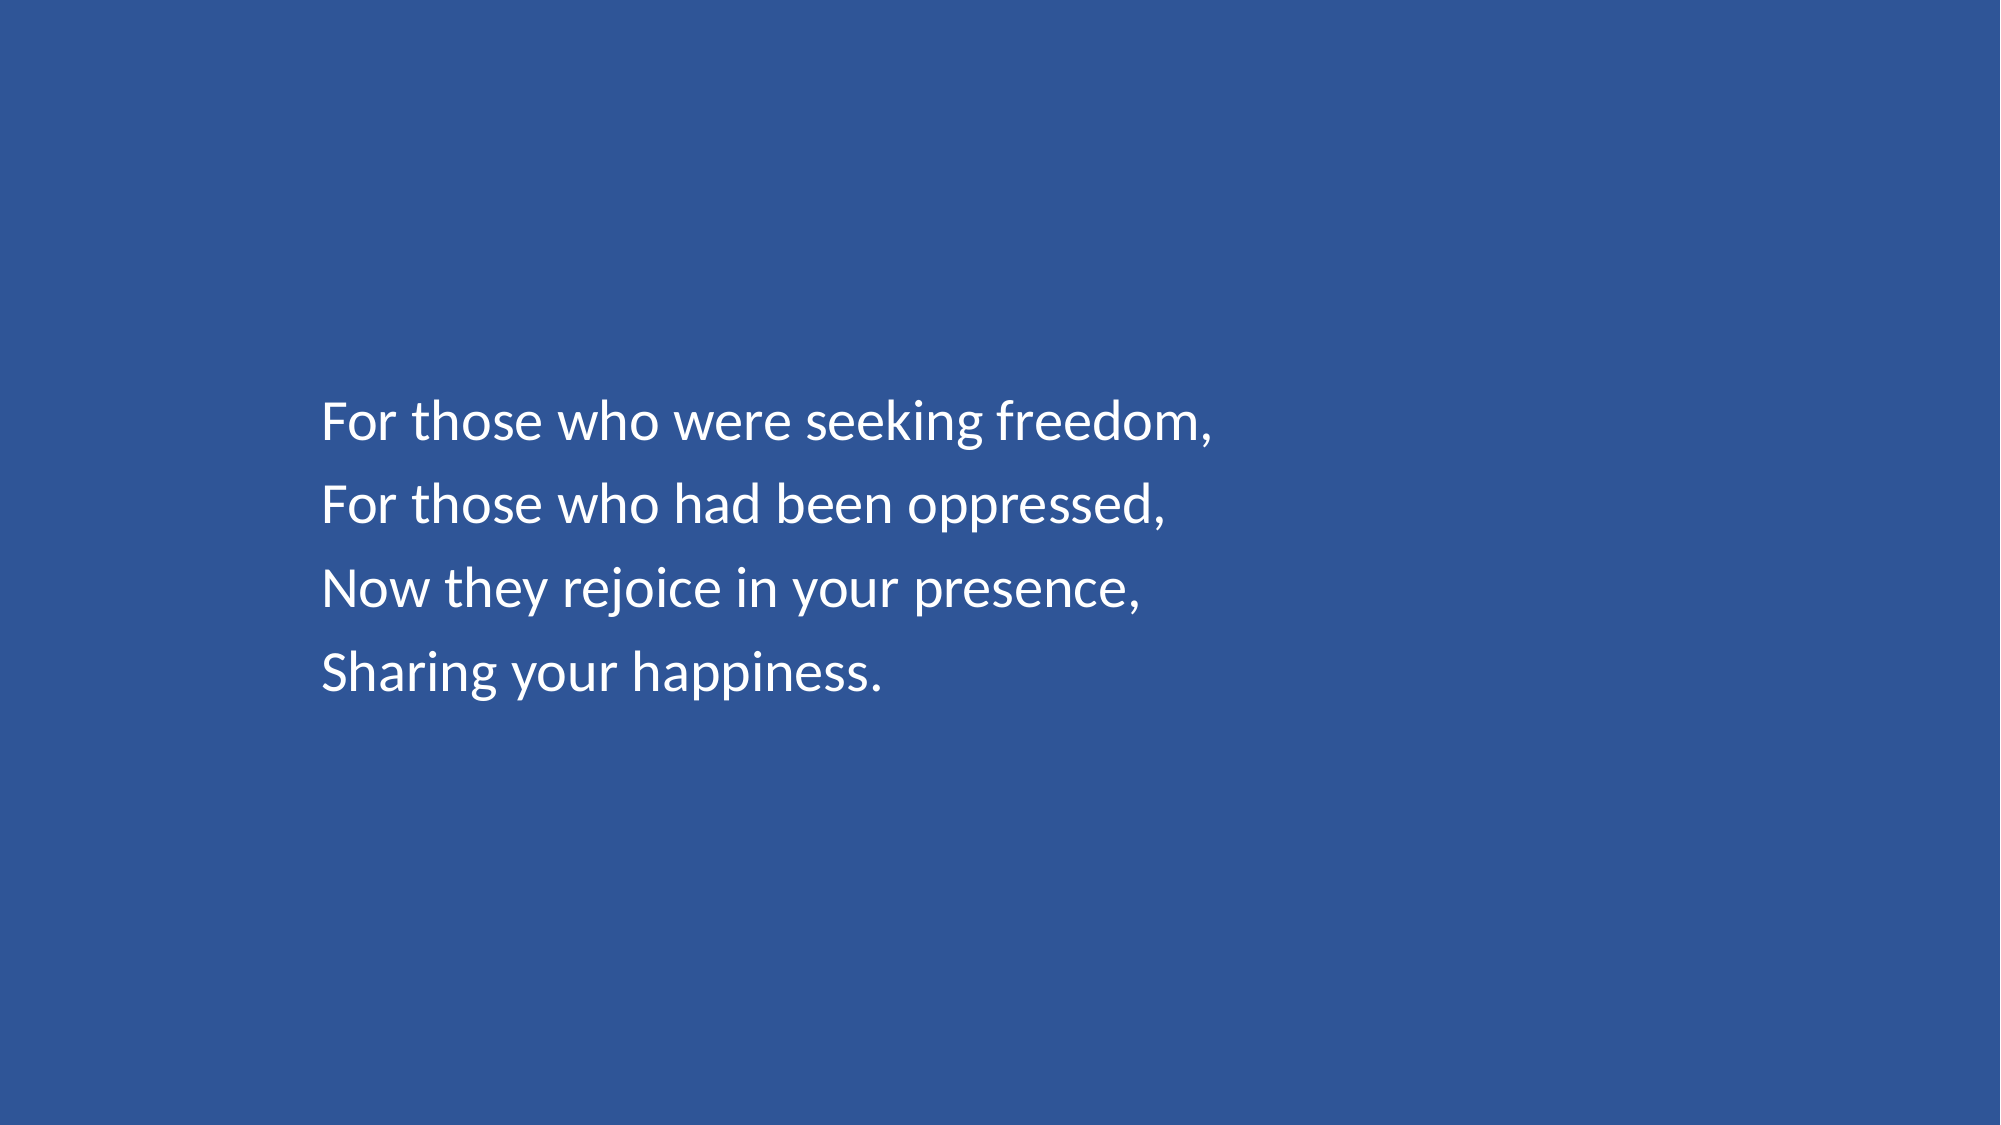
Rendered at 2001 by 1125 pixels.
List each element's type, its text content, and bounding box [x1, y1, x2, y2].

list For those who were seeking freedom, For those who had been oppressed, Now they rejoice in your presence, Sharing your happiness. [306, 382, 1694, 743]
